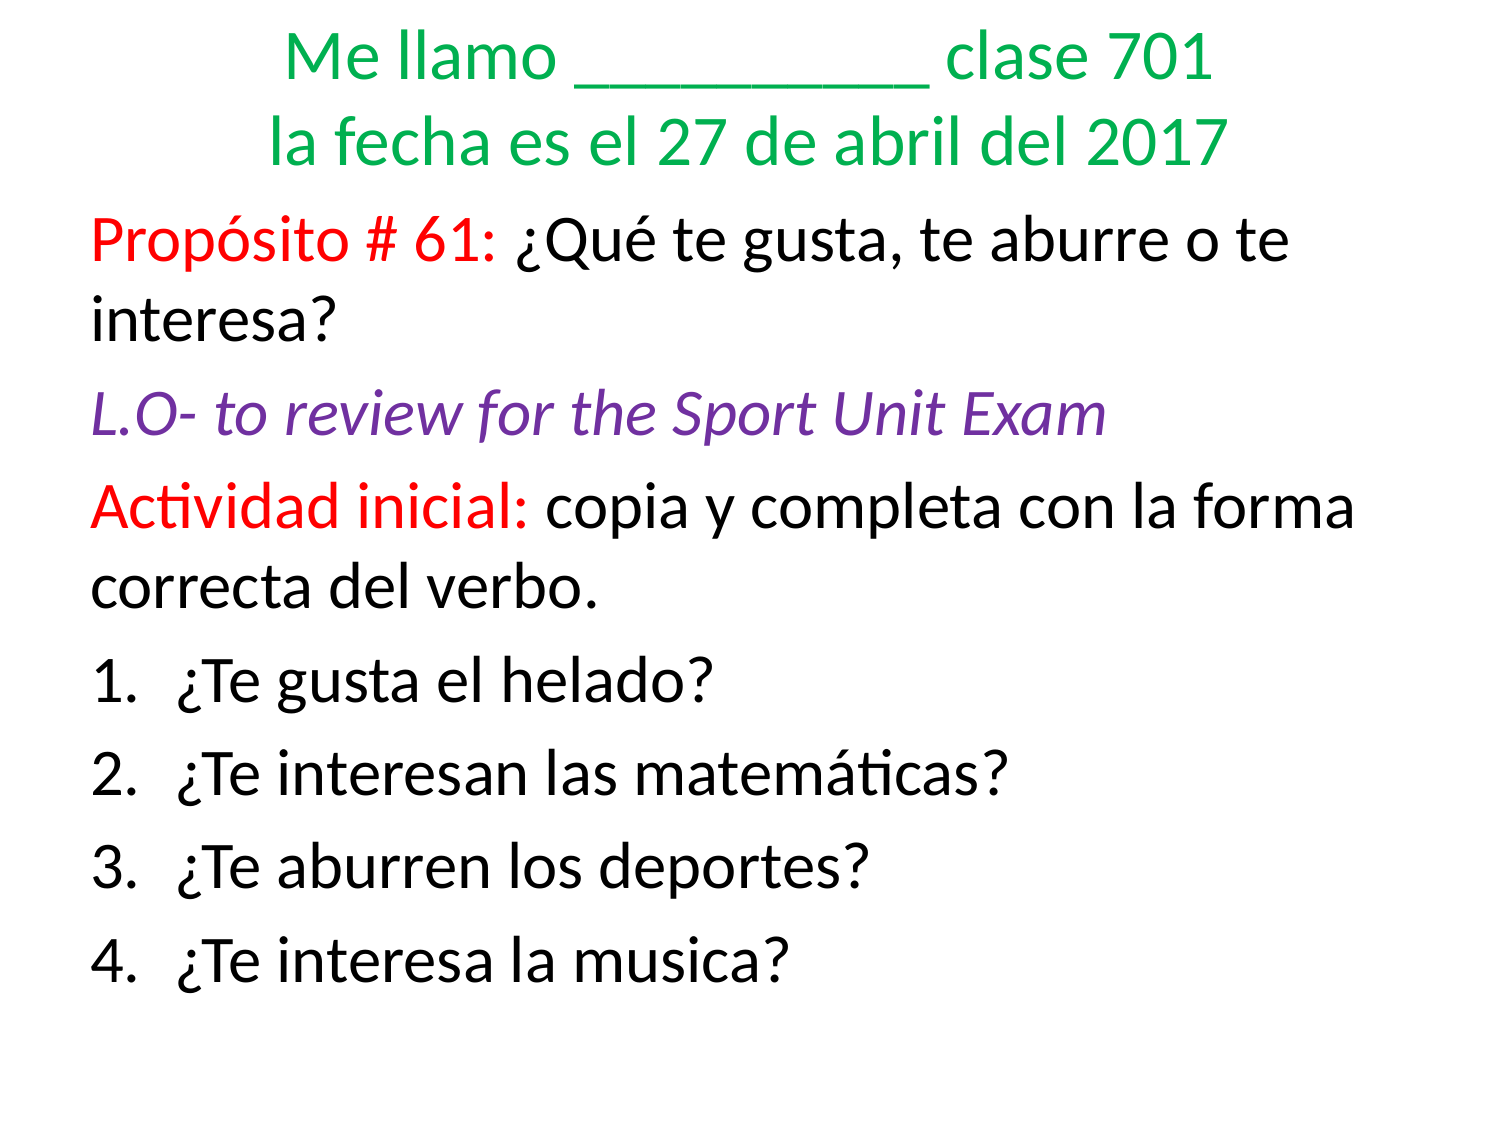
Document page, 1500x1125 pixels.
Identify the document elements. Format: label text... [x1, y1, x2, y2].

title Me llamo __________ clase 701 la fecha es el 27 de abril del 2017 [75, 0, 1425, 187]
list Propósito # 61: ¿Qué te gusta, te aburre o te interesa? L.O- to review for the Sport Unit Exam Actividad inicial: copia y completa con la forma correcta del verbo. ¿Te gusta el helado? ¿Te interesan las matemáticas? ¿Te aburren los deportes? ¿Te interesa la musica? [75, 187, 1425, 1100]
